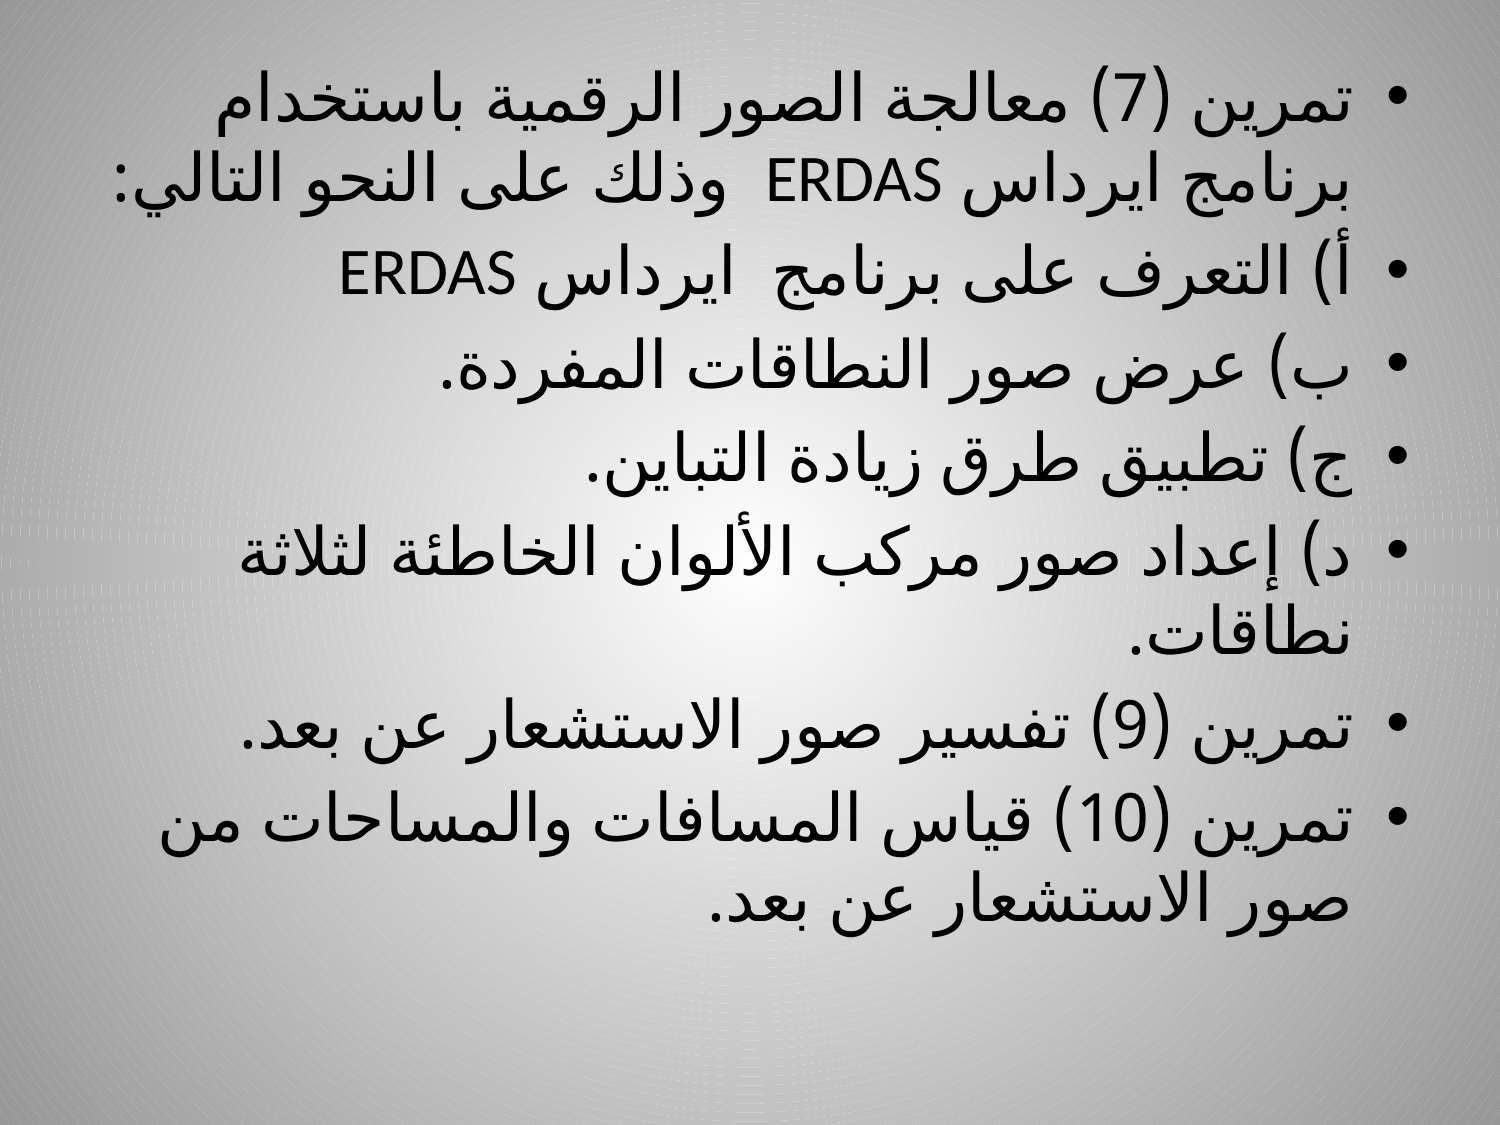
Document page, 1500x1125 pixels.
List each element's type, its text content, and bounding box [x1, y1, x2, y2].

list تمرين (7) معالجة الصور الرقمية باستخدام برنامج ايرداس ERDAS وذلك على النحو التالي: أ) التعرف على برنامج ايرداس ERDAS ب) عرض صور النطاقات المفردة. ج) تطبيق طرق زيادة التباين. د) إعداد صور مركب الألوان الخاطئة لثلاثة نطاقات. تمرين (9) تفسير صور الاستشعار عن بعد. تمرين (10) قياس المسافات والمساحات من صور الاستشعار عن بعد. [75, 46, 1425, 1005]
